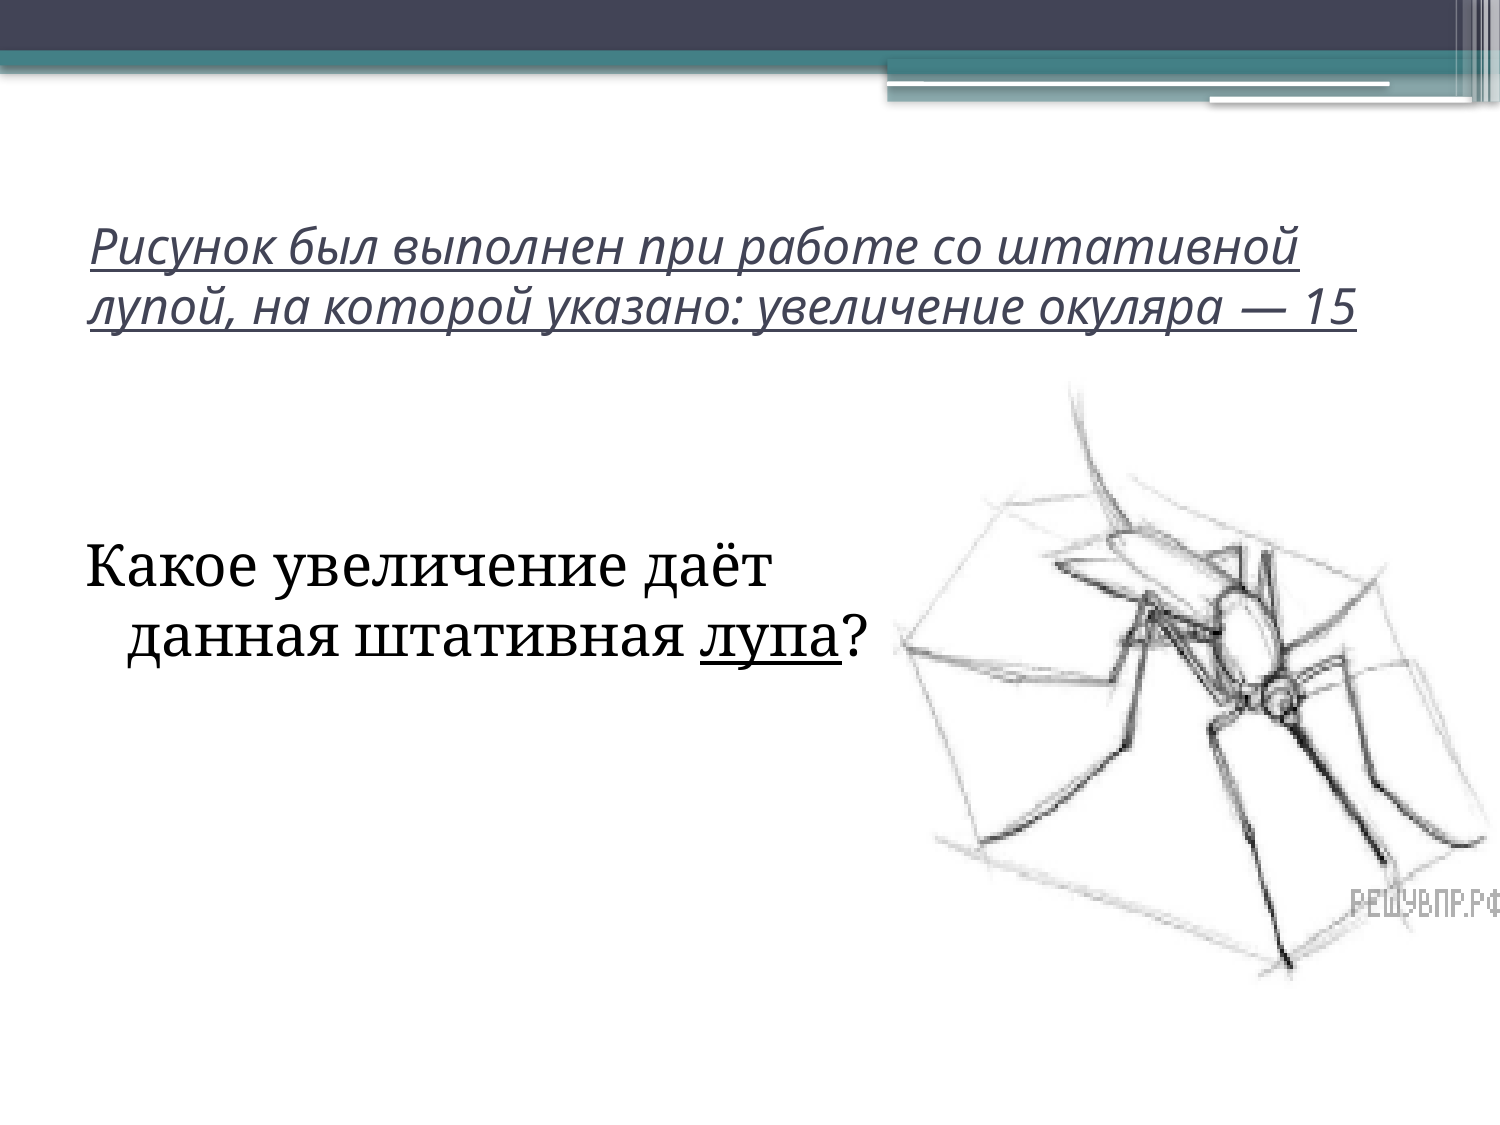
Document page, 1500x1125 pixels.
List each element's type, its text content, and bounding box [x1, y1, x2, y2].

title Рисунок был выполнен при работе со штативной лупой, на которой указано: увеличение окуляра — 15 [75, 187, 1425, 363]
picture [867, 349, 1500, 1006]
list Какое увеличение даёт данная штативная лупа? [53, 444, 965, 1125]
